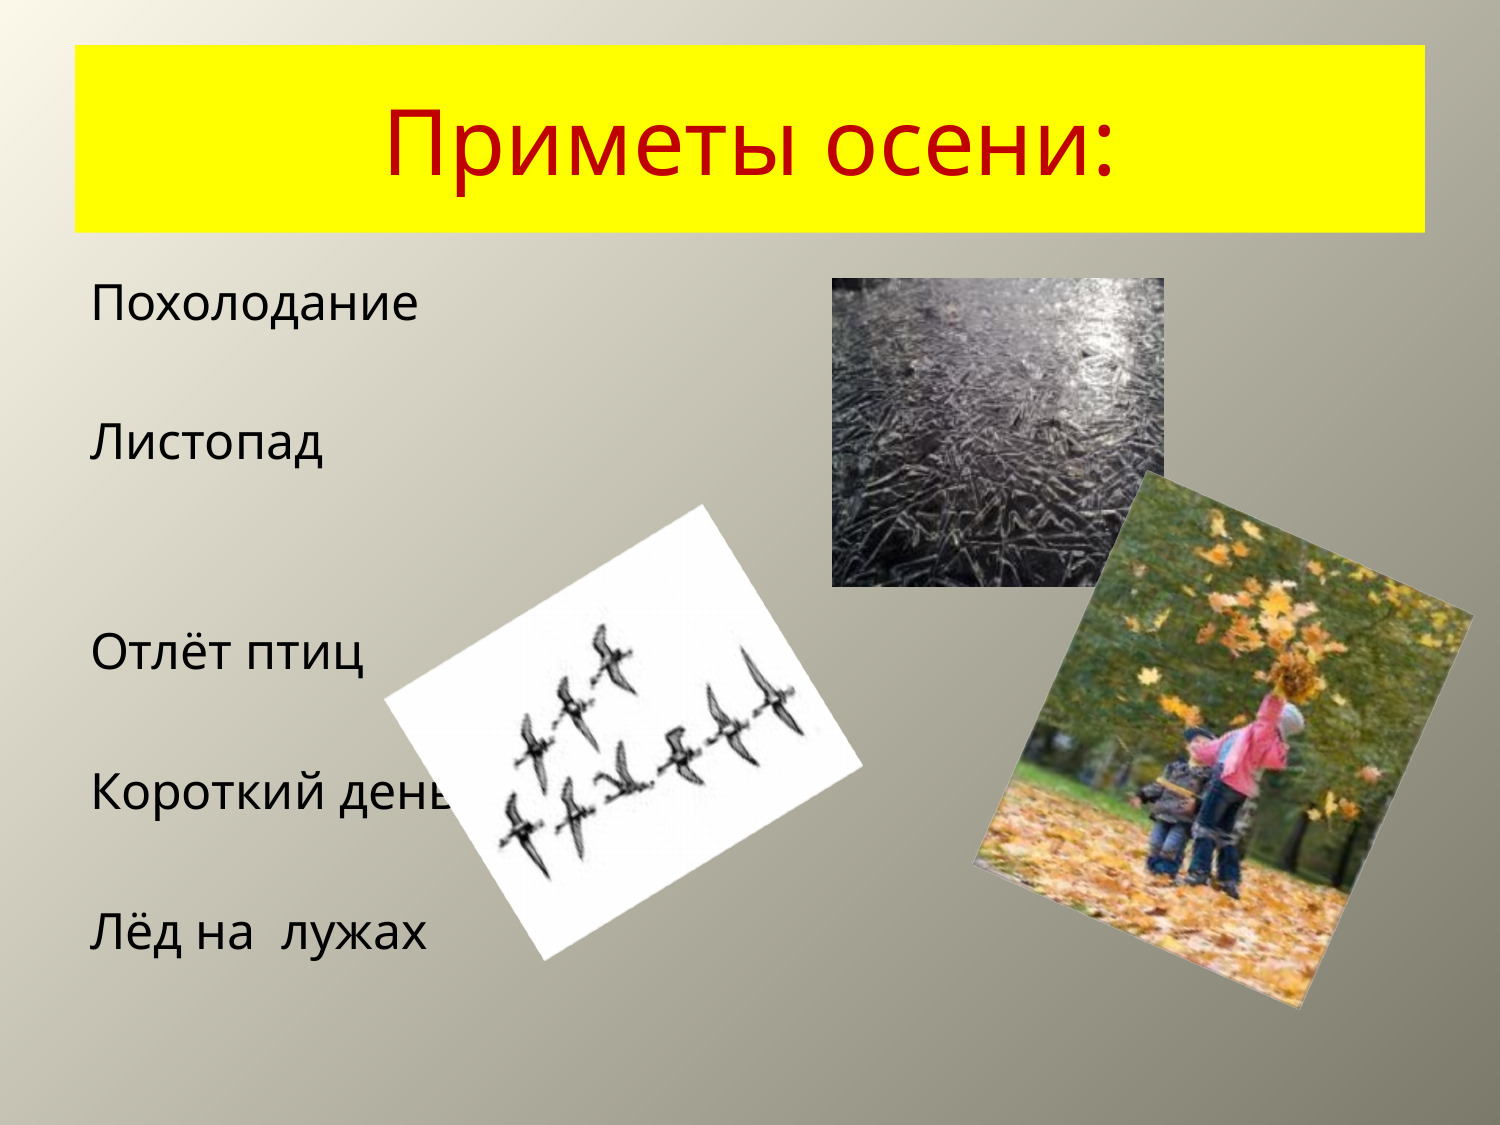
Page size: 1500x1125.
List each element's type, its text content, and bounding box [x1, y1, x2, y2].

list Похолодание Листопад Отлёт птиц Короткий день Лёд на лужах [75, 262, 1425, 1005]
picture [832, 278, 1473, 1008]
title Приметы осени: [75, 45, 1425, 233]
picture [385, 506, 862, 960]
